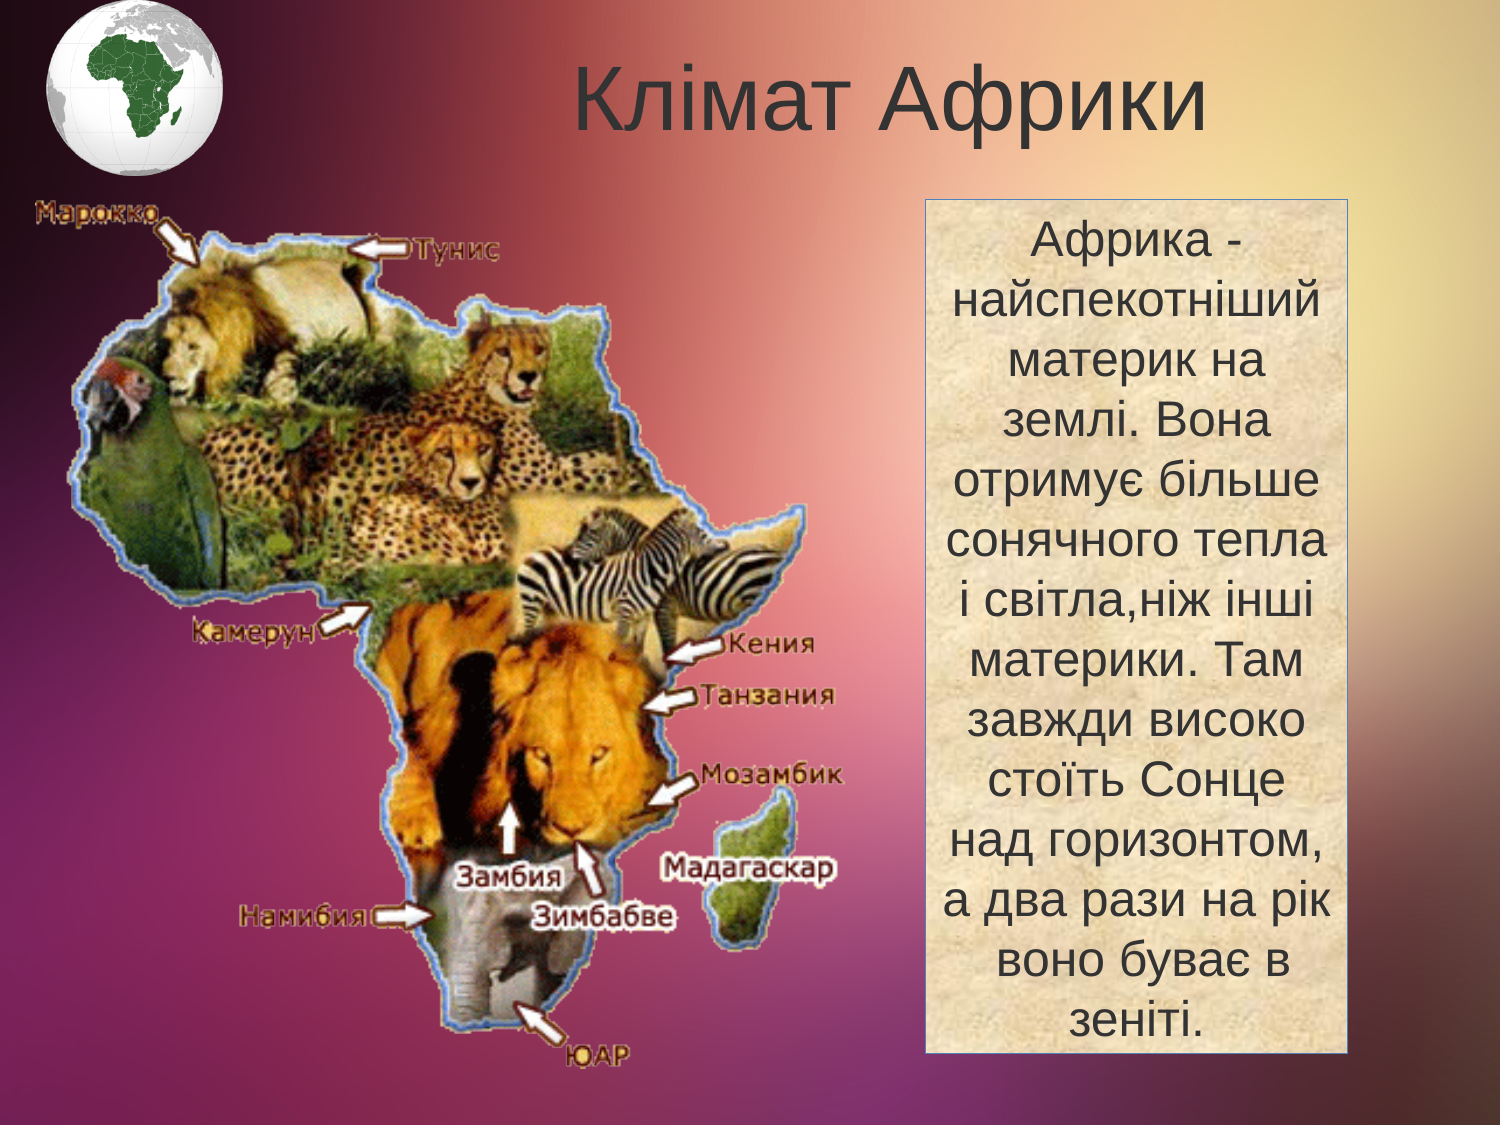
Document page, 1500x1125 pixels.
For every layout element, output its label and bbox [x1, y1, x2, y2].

list [34, 198, 845, 1070]
picture [0, 0, 1500, 1125]
